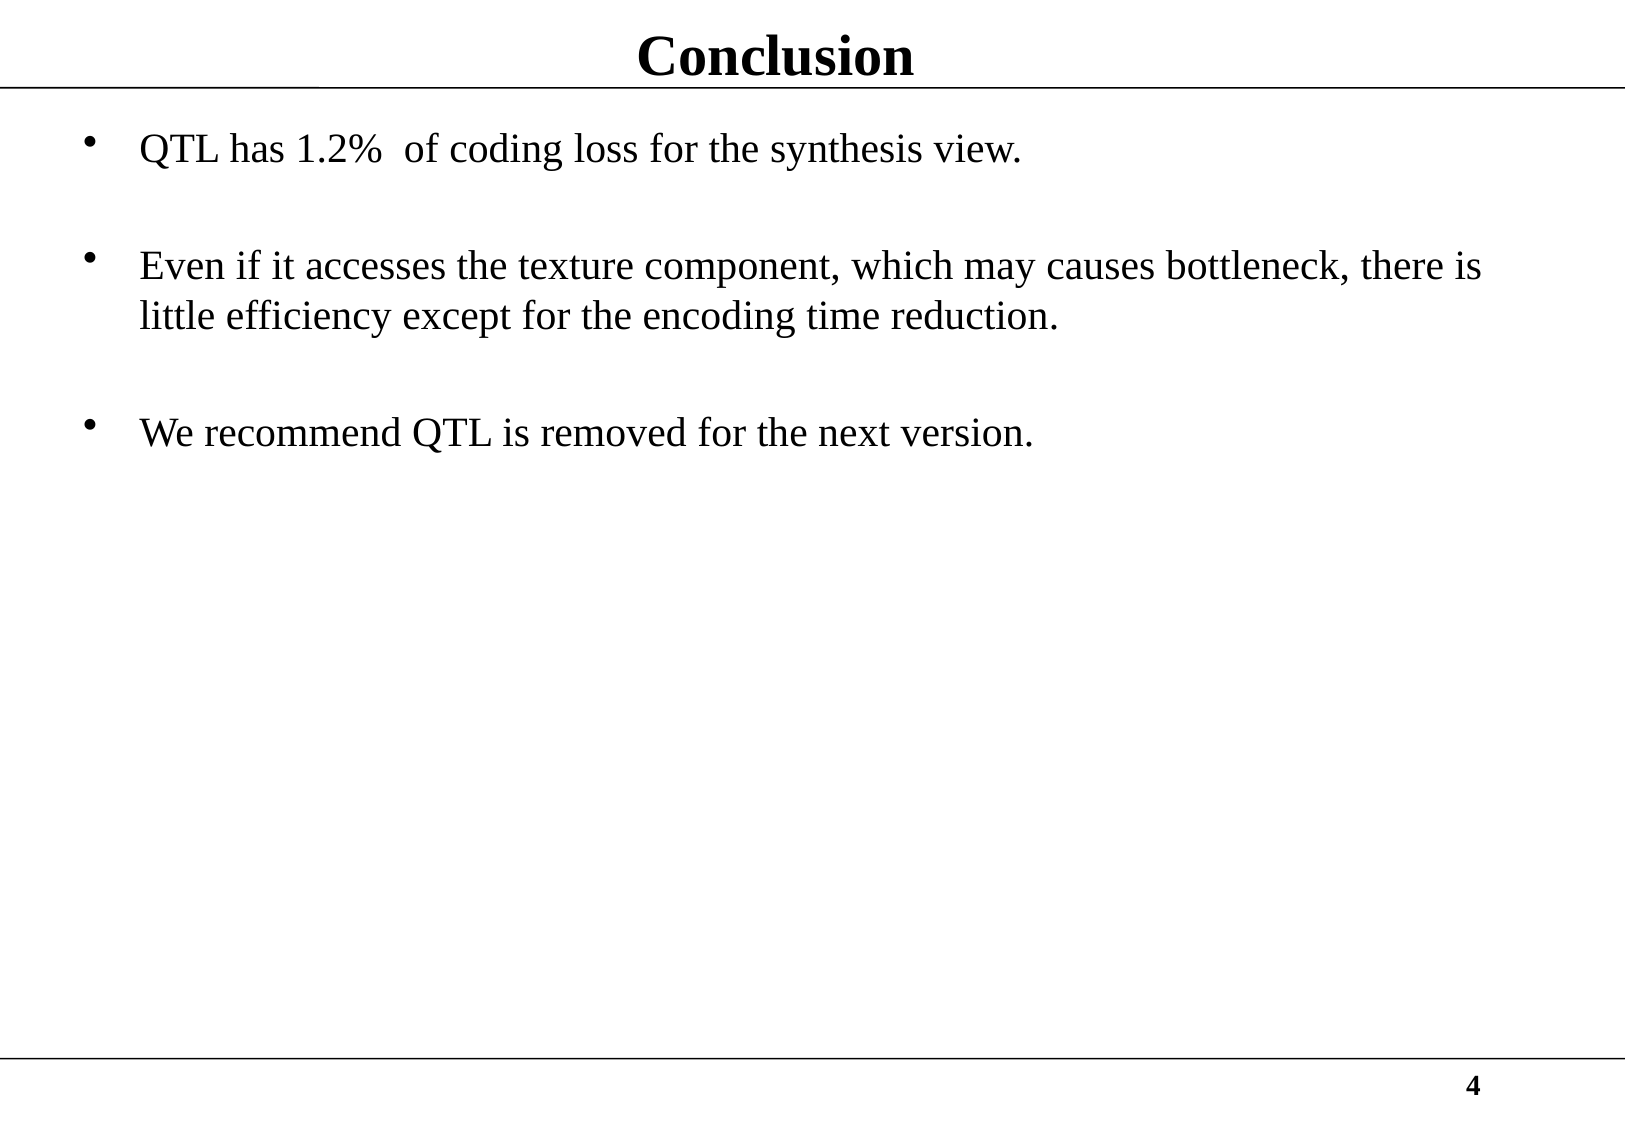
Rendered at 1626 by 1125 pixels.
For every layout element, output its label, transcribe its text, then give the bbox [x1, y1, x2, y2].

list QTL has 1.2% of coding loss for the synthesis view. Even if it accesses the texture component, which may causes bottleneck, there is little efficiency except for the encoding time reduction. We recommend QTL is removed for the next version. [68, 113, 1544, 1005]
title Conclusion [68, 9, 1484, 94]
slide_number 4 [1403, 1058, 1544, 1106]
